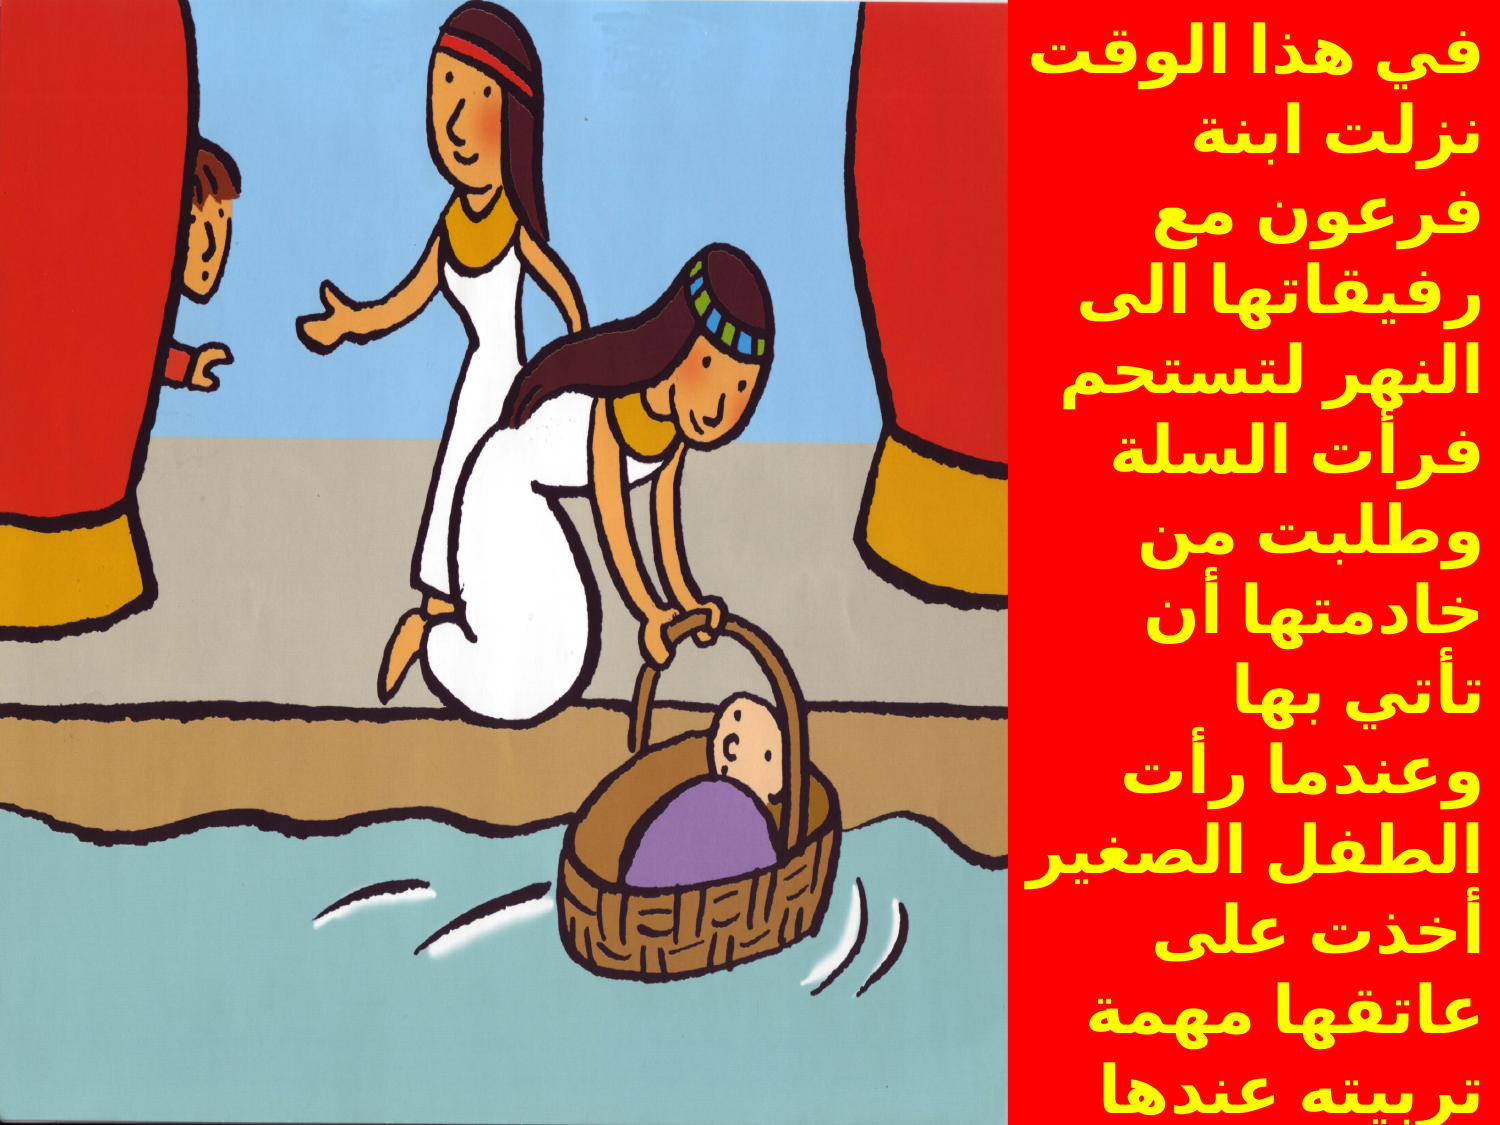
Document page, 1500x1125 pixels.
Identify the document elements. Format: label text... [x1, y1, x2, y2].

picture [0, 0, 1008, 1125]
text_box في هذا الوقت نزلت ابنة فرعون مع رفيقاتها الى النهر لتستحم فرأت السلة وطلبت من خادمتها أن تأتي بها وعندما رأت الطفل الصغير أخذت على عاتقها مهمة تربيته عندها ظهرت الأخت الكبرى وعرضت على ابنة فلرعون مرضعة للطفل وبهذا قدمت أمها [1009, 0, 1500, 1125]
